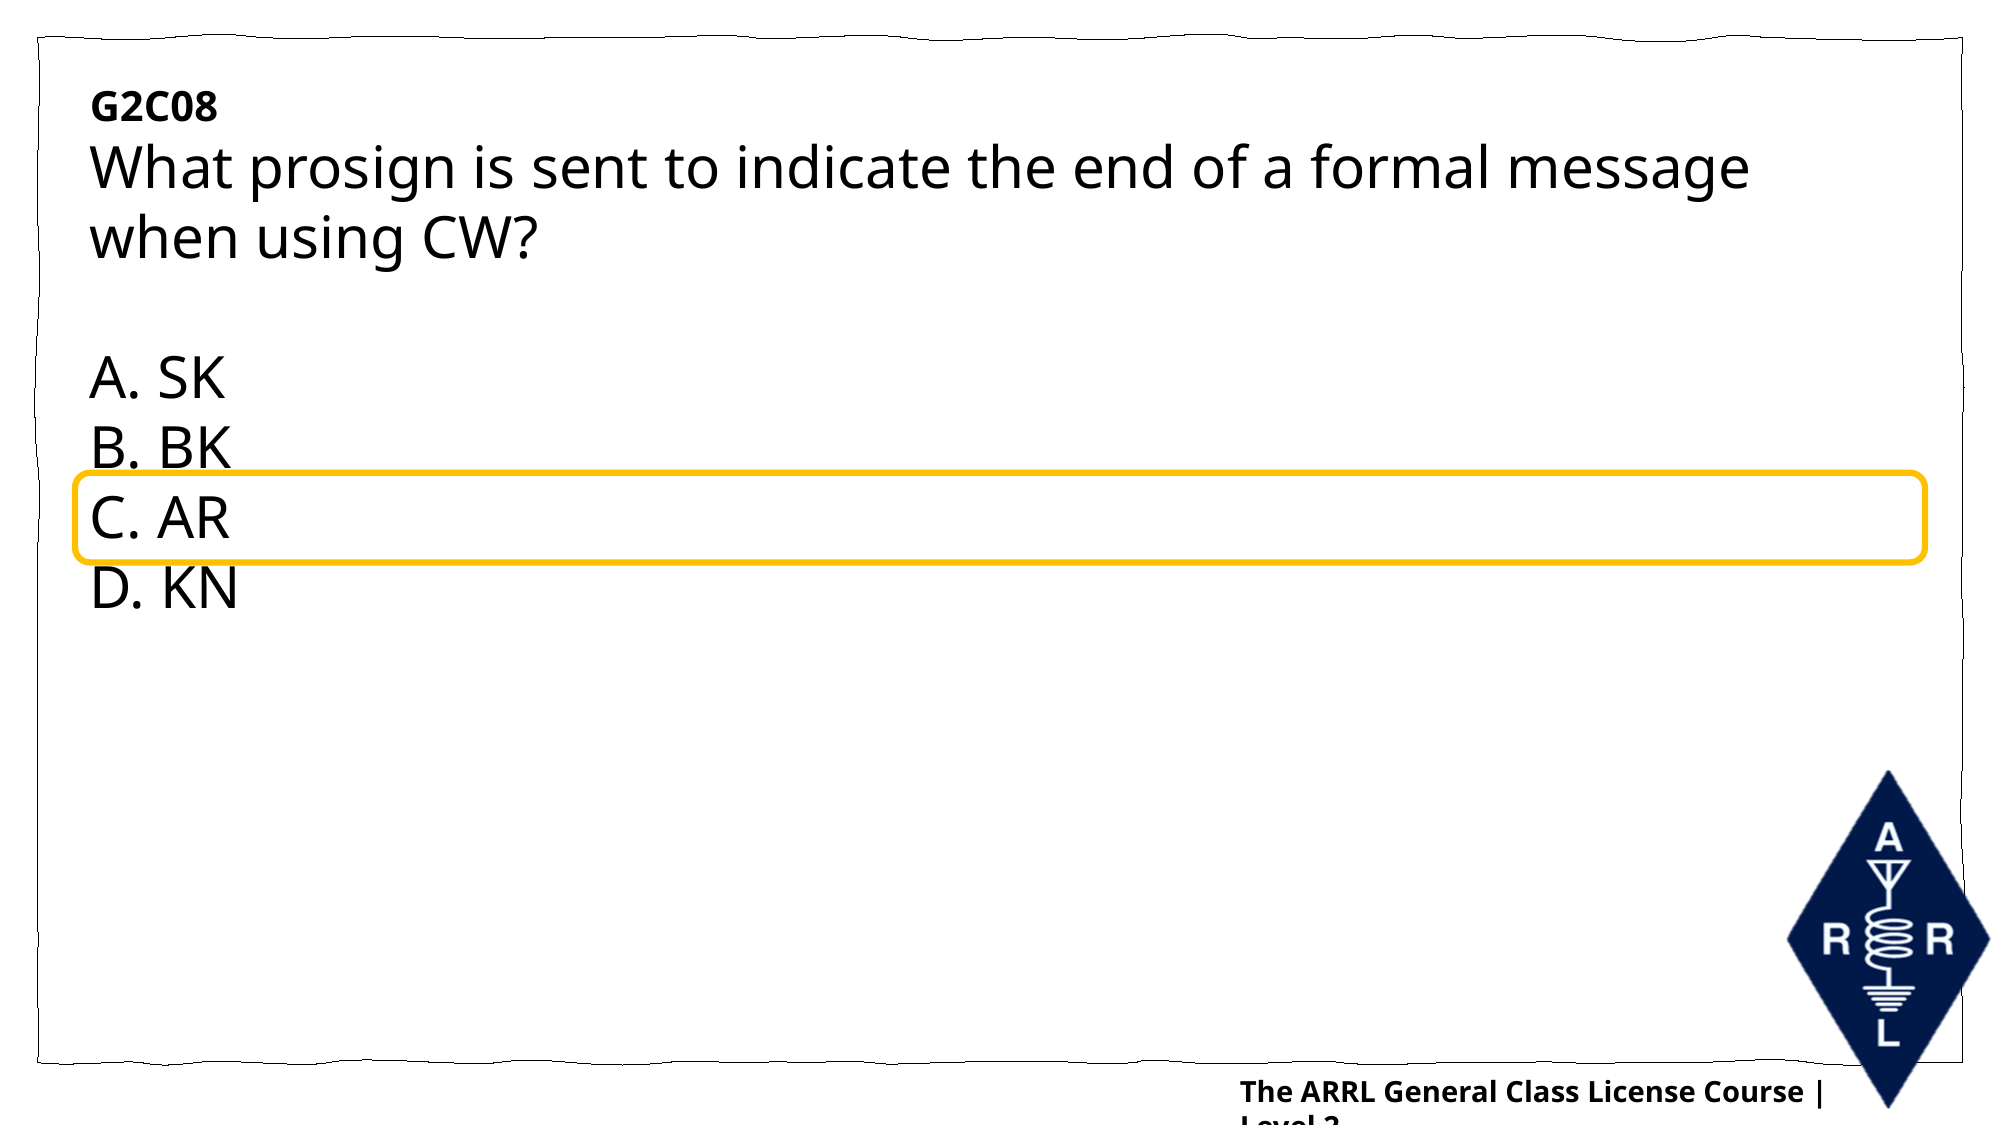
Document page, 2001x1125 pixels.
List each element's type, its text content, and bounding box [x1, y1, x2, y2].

picture [1773, 752, 1999, 1125]
text_box G2C08 What prosign is sent to indicate the end of a formal message when using CW? A. SK B. BK C. AR D. KN [75, 72, 1850, 479]
text_box G2C08 What prosign is sent to indicate the end of a formal message when using CW? A. SK B. BK C. AR D. KN [75, 556, 1850, 628]
text_box [73, 471, 1927, 564]
